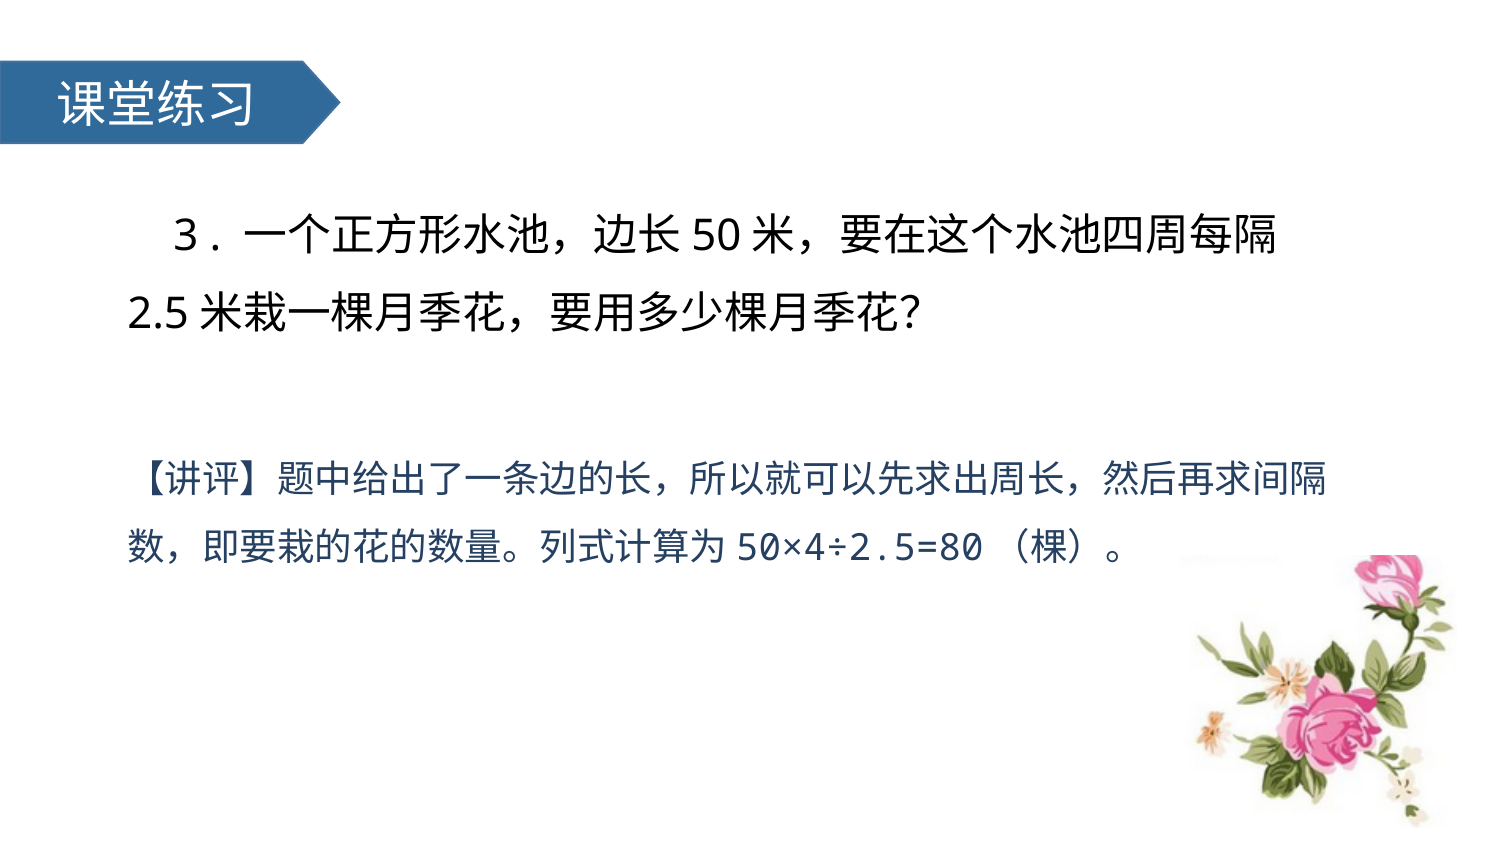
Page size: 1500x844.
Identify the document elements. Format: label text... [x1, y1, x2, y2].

text_box 3 . 一个正方形水池，边长50米，要在这个水池四周每隔2.5米栽一棵月季花，要用多少棵月季花？ [116, 174, 1340, 344]
picture [1179, 555, 1457, 828]
text_box 课堂练习 [0, 61, 340, 144]
text_box 【讲评】题中给出了一条边的长，所以就可以先求出周长，然后再求间隔数，即要栽的花的数量。列式计算为50×4÷2.5=80（棵）。 [116, 427, 1340, 574]
